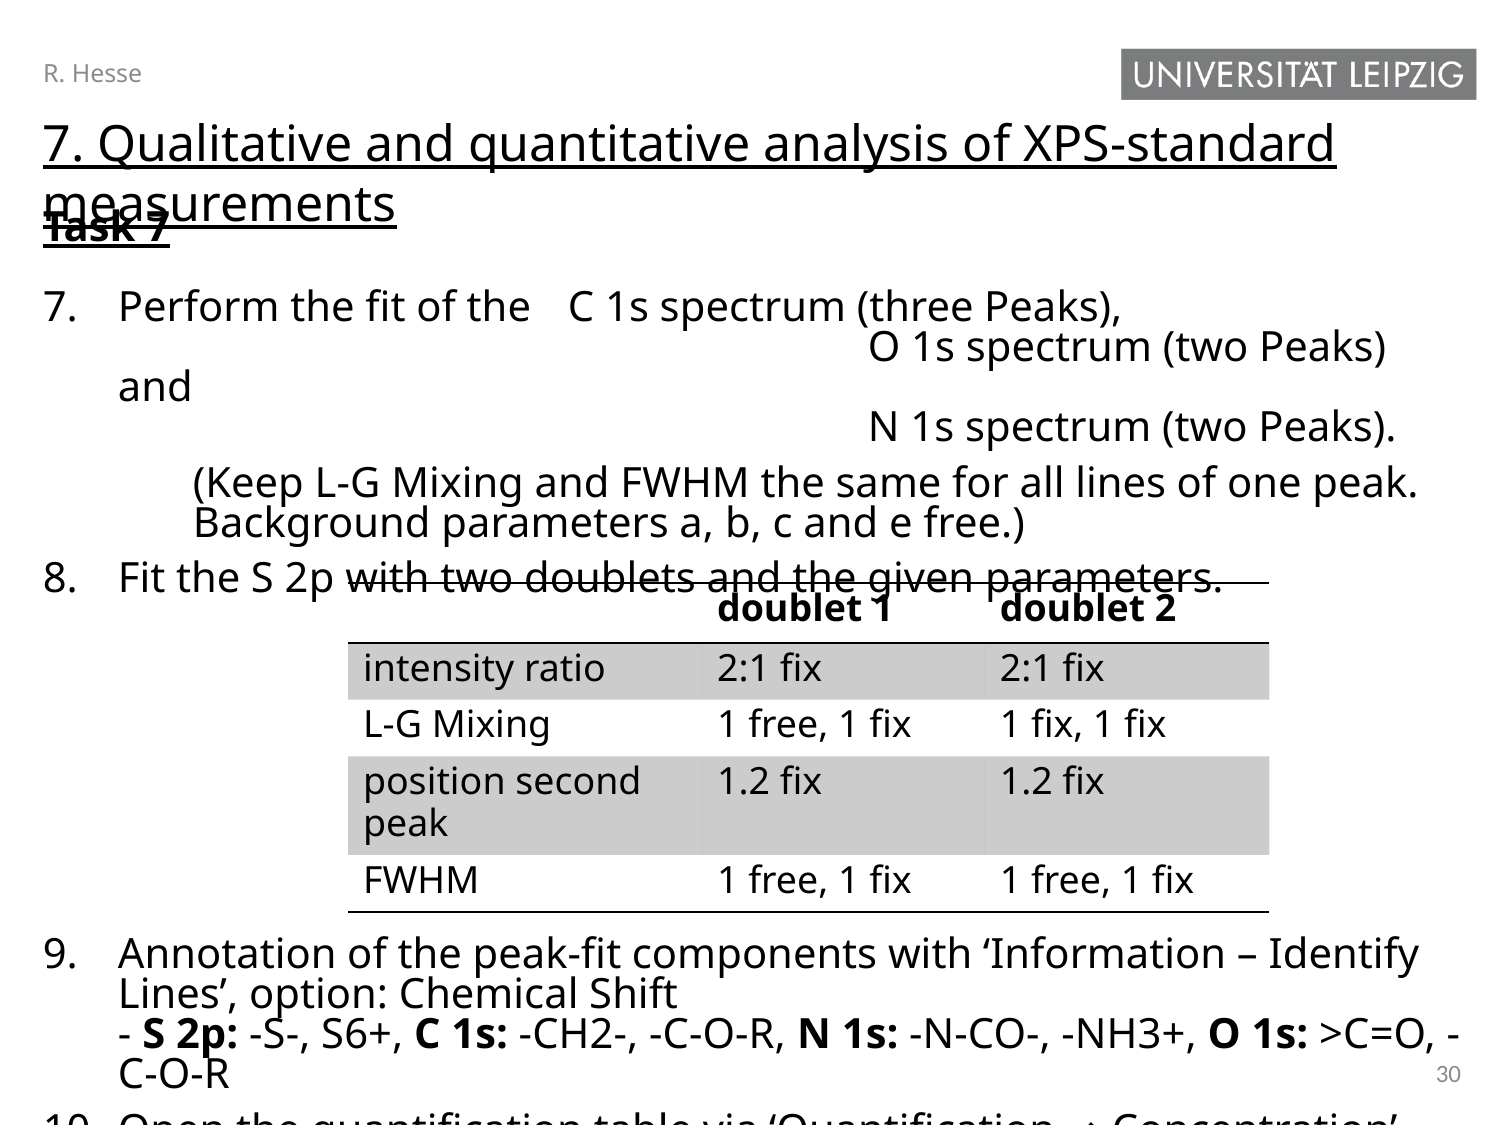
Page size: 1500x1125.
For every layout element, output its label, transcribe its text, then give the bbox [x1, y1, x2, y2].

table_cell 1 free, 1 fix [702, 700, 985, 756]
table_cell 1 free, 1 fix [985, 855, 1269, 911]
table_header [348, 584, 702, 642]
table_cell 1 free, 1 fix [702, 855, 985, 911]
table_cell 2:1 fix [985, 644, 1269, 700]
table_cell intensity ratio [348, 644, 702, 700]
table_cell 2:1 fix [702, 644, 985, 700]
footer R. Hesse [28, 44, 1410, 104]
text_box 7. Qualitative and quantitative analysis of XPS-standard measurements [28, 104, 1477, 201]
table_cell 1 fix, 1 fix [985, 700, 1269, 756]
table_cell FWHM [348, 855, 702, 911]
table_header doublet 2 [985, 584, 1269, 642]
table_cell 1.2 fix [702, 756, 985, 855]
picture [1410, 48, 1477, 100]
table_cell 1.2 fix [985, 756, 1269, 855]
table_header doublet 1 [702, 584, 985, 642]
table_cell L-G Mixing [348, 700, 702, 756]
table_cell position second peak [348, 756, 702, 855]
text_box Task 7 Perform the fit of the C 1s spectrum (three Peaks), O 1s spectrum (two Peaks) and N 1s spectrum (two Peaks). (Keep L-G Mixing and FWHM the same for all lines of one peak. Background parameters a, b, c and e free.) Fit the S 2p with two doublets and the given parameters. Annotation of the peak-fit components with ‘Information – Identify Lines’, option: Chemical Shift - S 2p: -S-, S6+, C 1s: -CH2-, -C-O-R, N 1s: -N-CO-, -NH3+, O 1s: >C=O, -C-O-R Open the quantification table via ‘Quantification → Concentration’. [28, 201, 1477, 1125]
